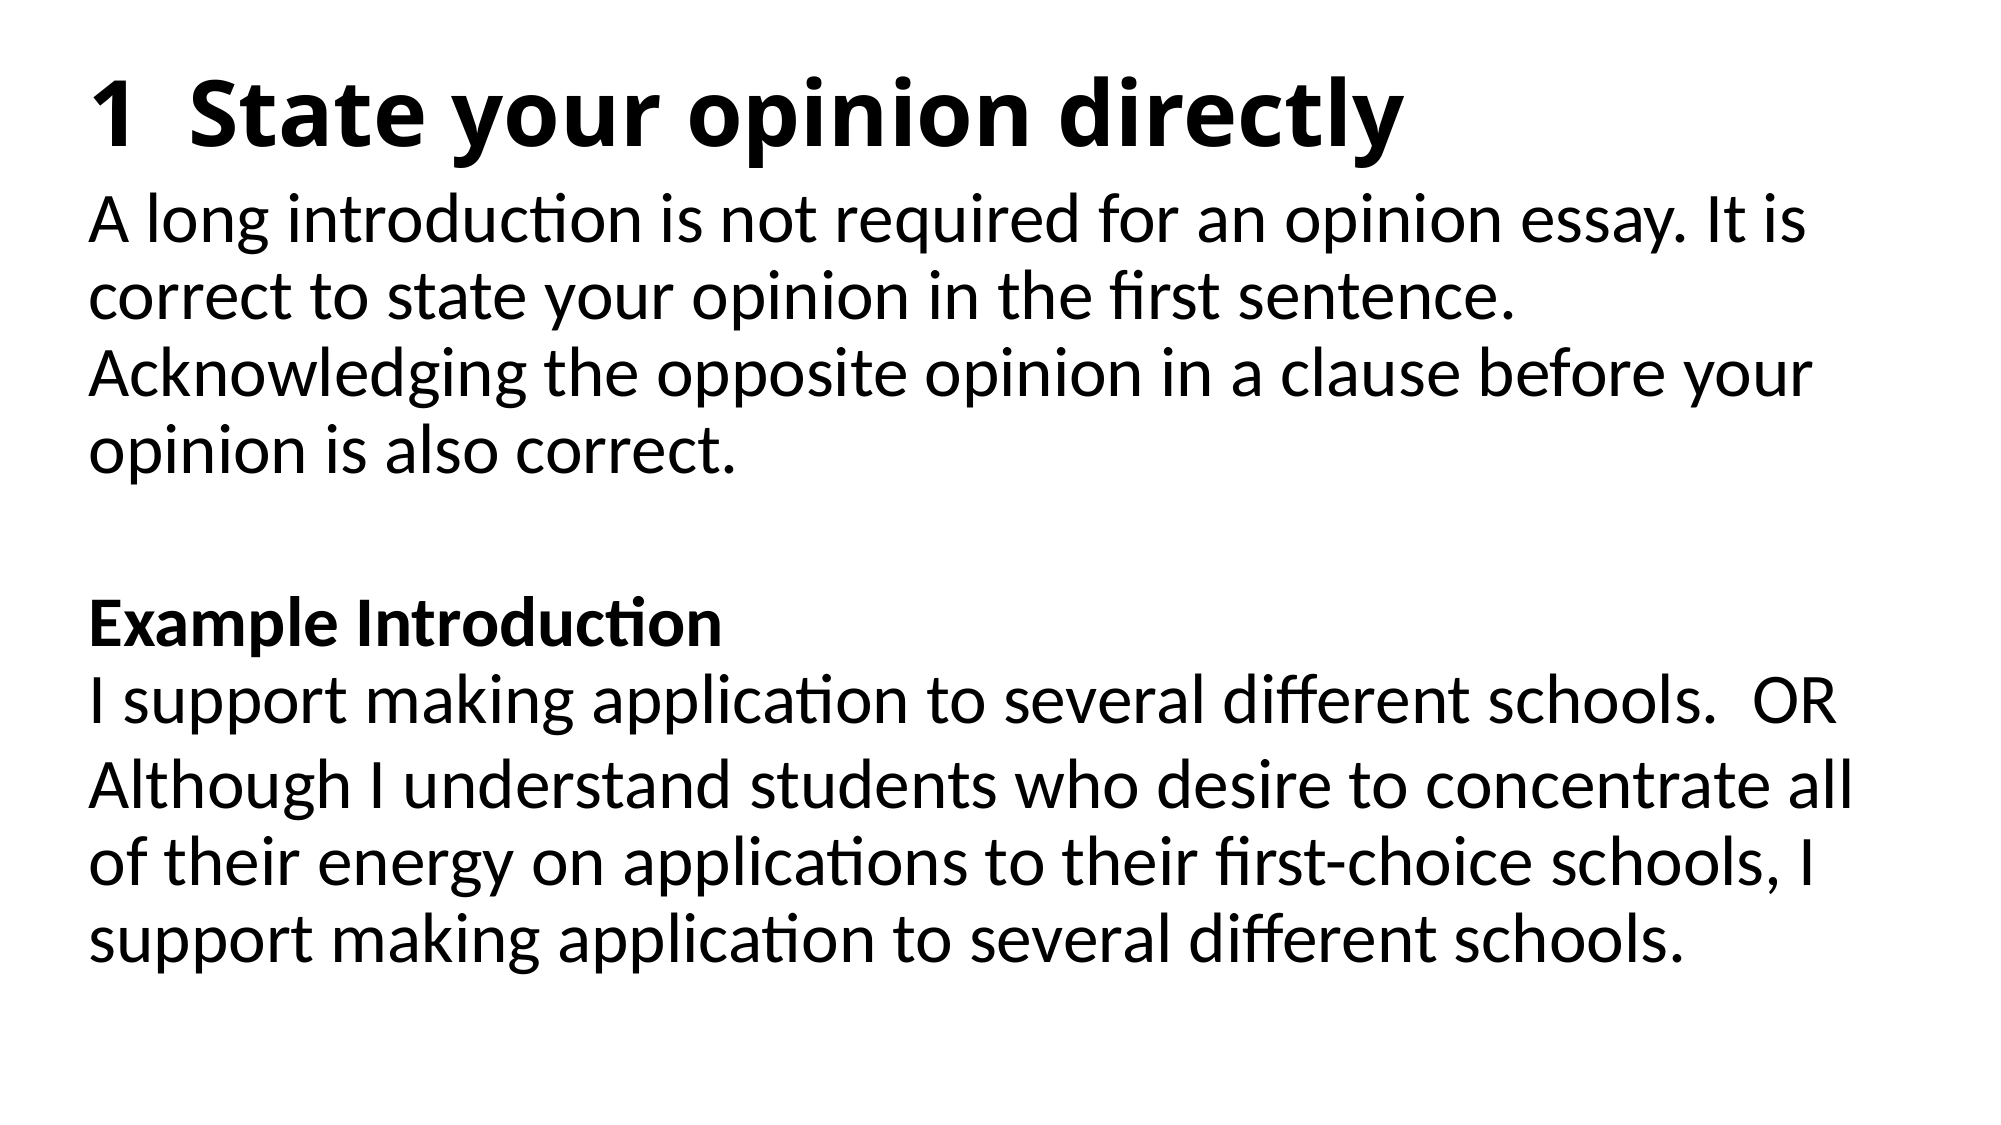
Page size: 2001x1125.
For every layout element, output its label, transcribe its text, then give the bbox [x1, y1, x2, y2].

title 1 State your opinion directly [73, 59, 1863, 173]
list A long introduction is not required for an opinion essay. It is correct to state your opinion in the first sentence. Acknowledging the opposite opinion in a clause before your opinion is also correct. Example Introduction I support making application to several different schools. OR Although I understand students who desire to concentrate all of their energy on applications to their first-choice schools, I support making application to several different schools. [73, 173, 1930, 1103]
